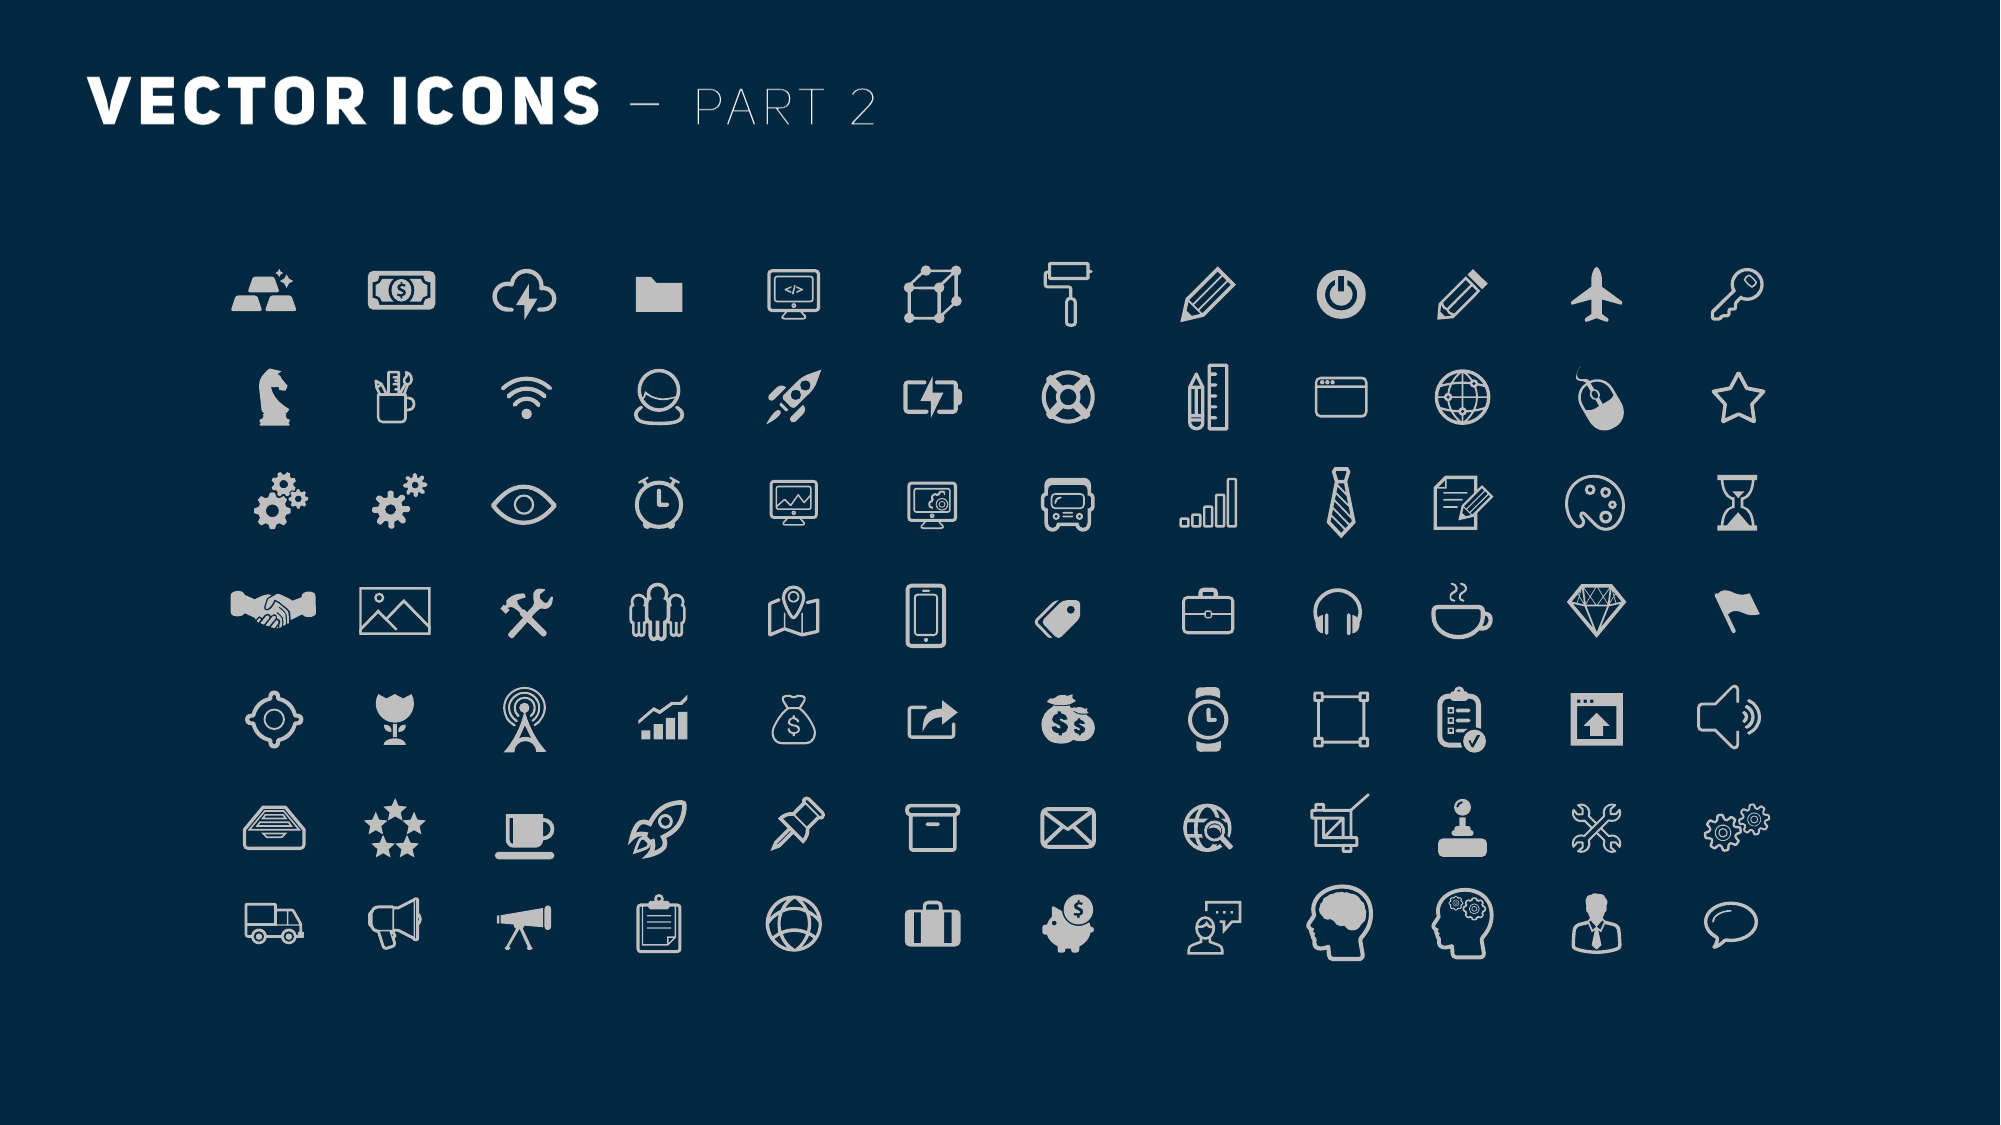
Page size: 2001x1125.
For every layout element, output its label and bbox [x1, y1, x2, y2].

text_box [766, 369, 822, 425]
text_box [1326, 467, 1356, 539]
text_box [767, 269, 821, 320]
text_box [1042, 600, 1081, 639]
text_box [372, 472, 428, 529]
text_box [363, 798, 426, 858]
text_box [1703, 901, 1759, 949]
text_box [1034, 600, 1059, 639]
text_box [638, 694, 688, 740]
text_box [1431, 887, 1494, 960]
text_box [368, 897, 422, 950]
text_box [637, 790, 681, 866]
text_box [1312, 588, 1363, 635]
text_box [375, 694, 414, 745]
text_box [244, 902, 304, 945]
text_box [907, 700, 958, 739]
text_box [1179, 517, 1190, 528]
text_box [1437, 686, 1486, 753]
text_box [230, 268, 297, 311]
text_box [359, 587, 431, 635]
text_box [1570, 693, 1623, 746]
text_box [1316, 269, 1366, 319]
text_box [1041, 694, 1095, 745]
text_box [494, 814, 555, 860]
text_box [1570, 266, 1623, 322]
text_box [1314, 376, 1368, 418]
text_box [492, 268, 557, 321]
text_box [1697, 684, 1762, 750]
text_box [1566, 584, 1627, 638]
text_box [1703, 806, 1772, 850]
picture [0, 2, 2000, 181]
text_box [1187, 687, 1229, 752]
text_box [1717, 474, 1758, 531]
text_box [771, 694, 816, 745]
text_box [259, 368, 290, 426]
text_box [502, 686, 547, 753]
text_box [1203, 477, 1238, 528]
text_box [905, 583, 947, 648]
text_box [1310, 792, 1371, 853]
text_box [1187, 900, 1242, 955]
text_box [1434, 369, 1491, 425]
text_box [496, 905, 552, 950]
text_box [905, 803, 961, 852]
text_box [490, 484, 558, 525]
text_box [367, 270, 436, 310]
text_box [230, 590, 316, 629]
text_box [1040, 477, 1095, 532]
text_box [1180, 266, 1237, 323]
text_box [907, 481, 958, 529]
text_box [1711, 371, 1766, 424]
text_box [1437, 269, 1488, 320]
text_box [1040, 807, 1096, 849]
text_box [1571, 893, 1622, 954]
text_box [770, 796, 826, 851]
text_box [1564, 474, 1629, 531]
text_box [765, 895, 822, 952]
text_box [242, 805, 306, 851]
text_box [768, 585, 820, 637]
text_box [1042, 894, 1095, 953]
text_box [1043, 261, 1093, 327]
text_box [904, 900, 961, 947]
text_box [1182, 587, 1235, 635]
text_box [636, 893, 682, 954]
text_box [1305, 884, 1374, 962]
text_box [634, 476, 684, 529]
text_box [1191, 513, 1202, 528]
text_box [500, 376, 553, 420]
text_box [633, 368, 685, 426]
text_box [769, 479, 818, 526]
text_box [629, 582, 686, 642]
text_box [374, 370, 416, 424]
text_box [1714, 590, 1760, 634]
text_box [903, 375, 962, 419]
text_box [500, 588, 553, 639]
text_box [1433, 475, 1494, 530]
text_box [1183, 803, 1234, 853]
text_box [1041, 370, 1095, 424]
text_box [1576, 365, 1624, 431]
text_box [1438, 798, 1487, 857]
text_box [1710, 267, 1764, 321]
text_box [1313, 691, 1370, 748]
text_box [635, 276, 683, 312]
text_box [254, 472, 308, 530]
text_box [1431, 582, 1494, 640]
text_box [1571, 802, 1622, 853]
text_box [1188, 363, 1229, 431]
text_box [903, 265, 962, 324]
text_box [245, 690, 304, 749]
